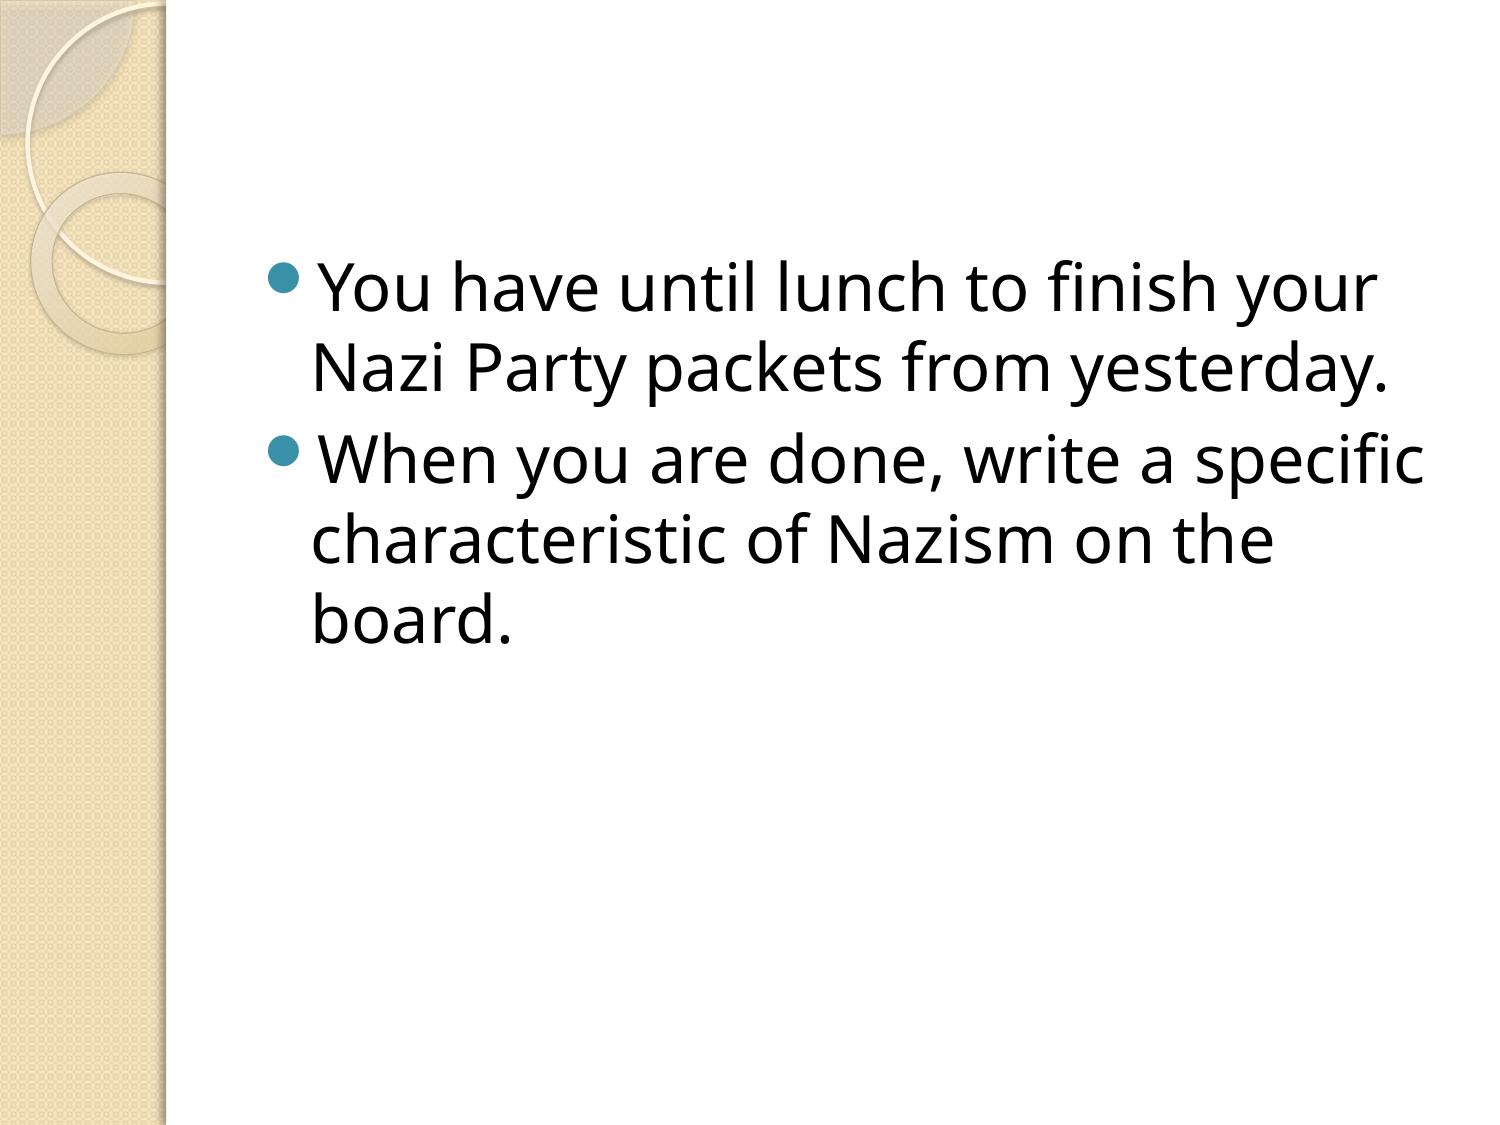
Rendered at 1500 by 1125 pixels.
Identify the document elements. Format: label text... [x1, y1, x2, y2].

list You have until lunch to finish your Nazi Party packets from yesterday. When you are done, write a specific characteristic of Nazism on the board. [235, 237, 1466, 1025]
